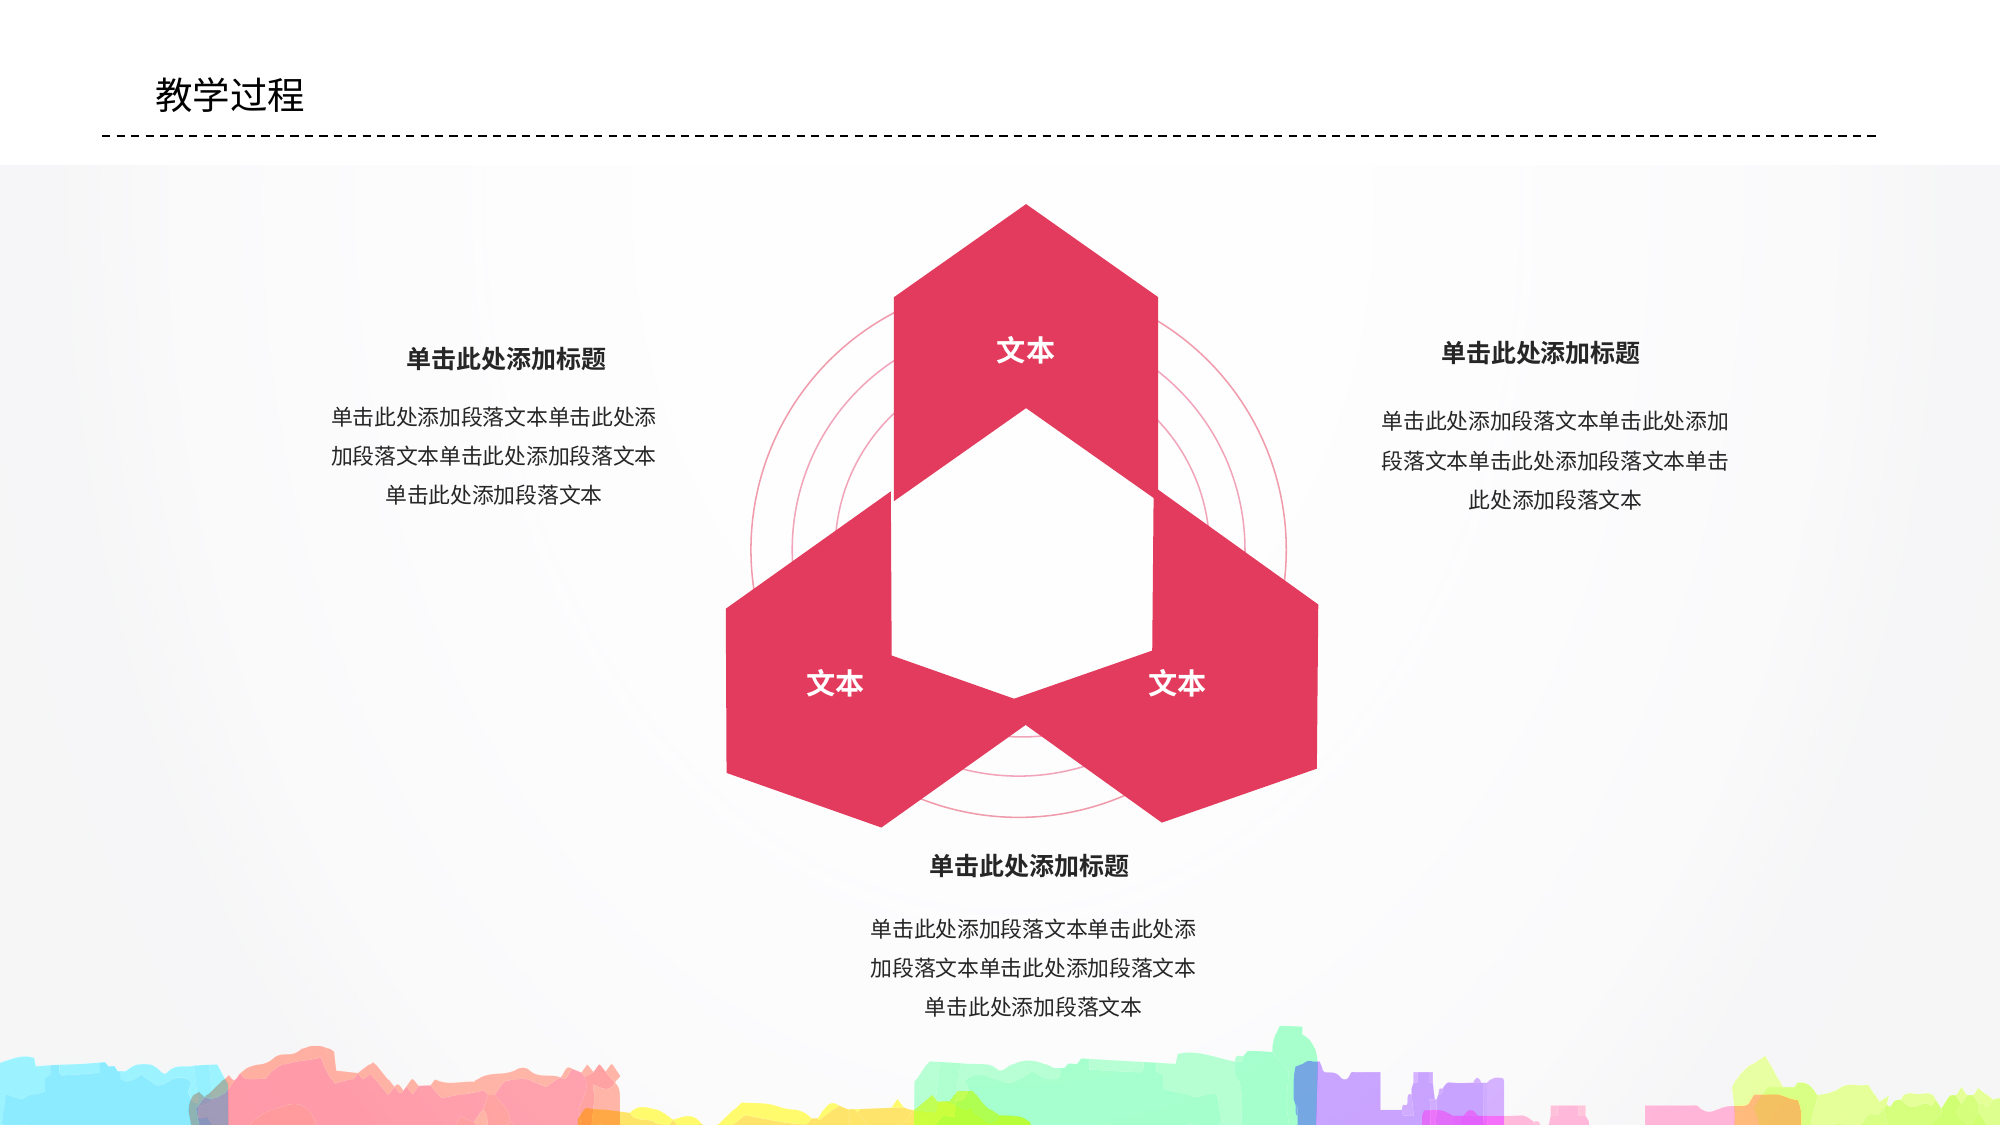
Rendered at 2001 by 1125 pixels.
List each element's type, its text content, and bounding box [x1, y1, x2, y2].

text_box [313, 203, 1748, 1030]
text_box 教学过程 [140, 64, 321, 125]
picture [0, 0, 2000, 1125]
